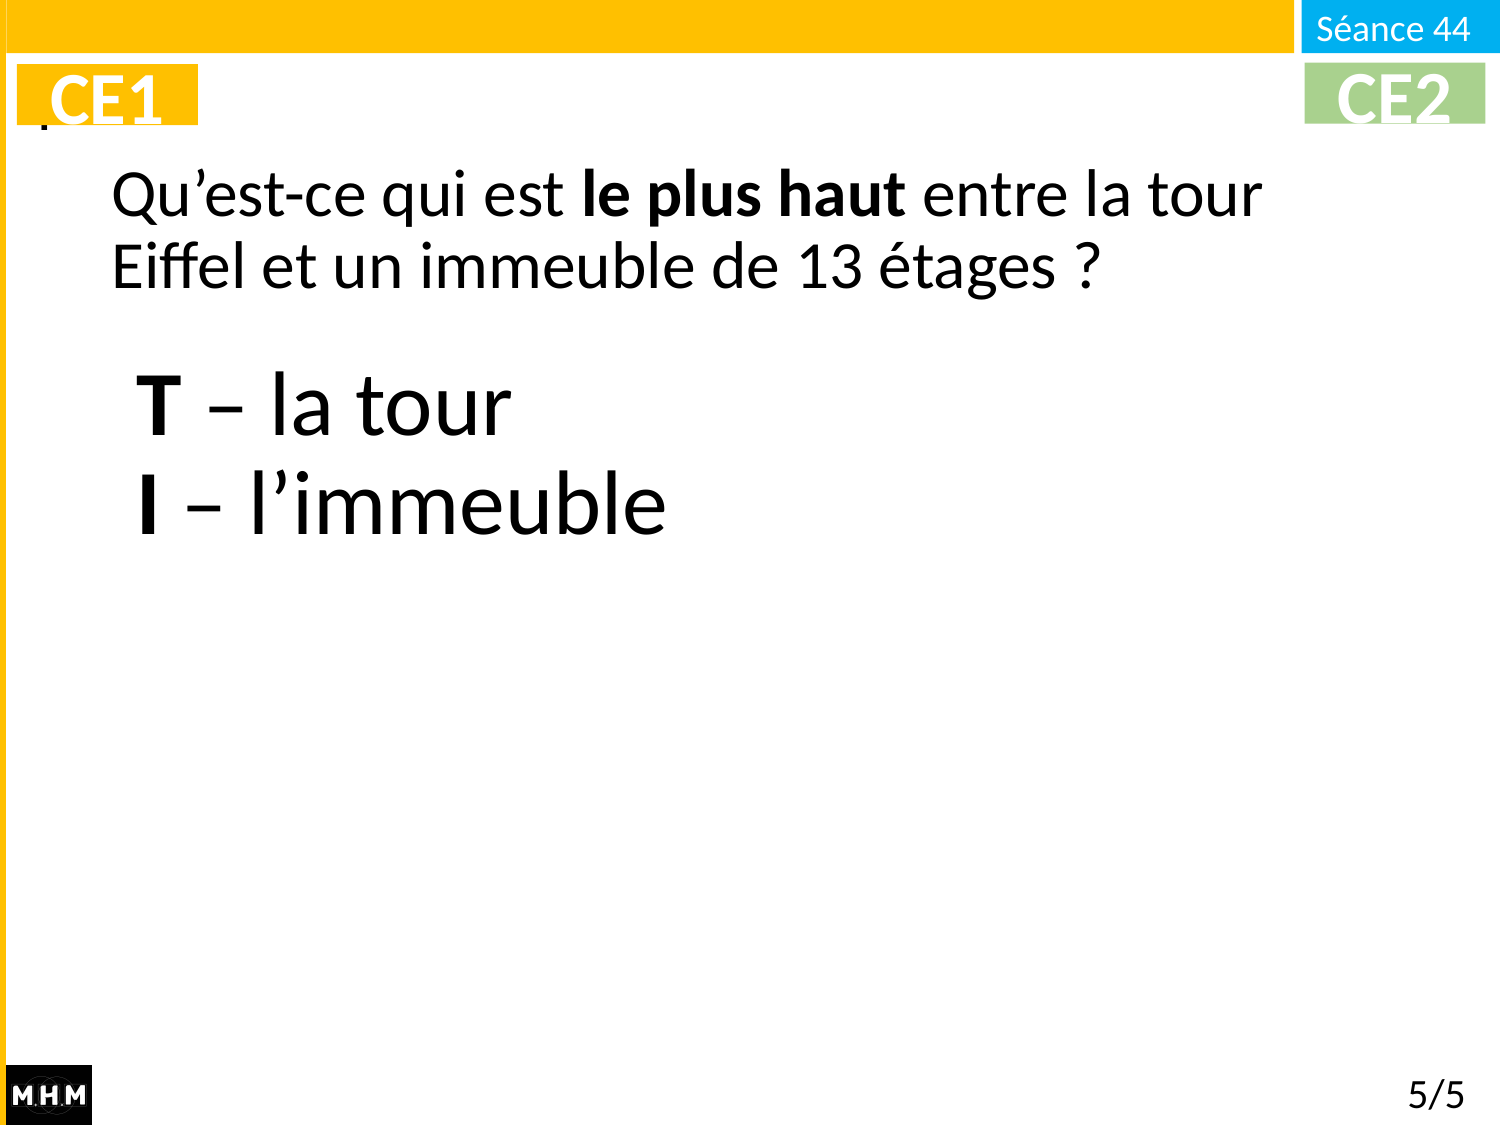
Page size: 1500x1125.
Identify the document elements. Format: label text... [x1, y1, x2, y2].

text_box CE1 [16, 63, 199, 126]
text_box CE2 [1303, 62, 1487, 125]
list 5/5 [1373, 1064, 1500, 1125]
picture [6, 1065, 92, 1125]
text_box T – la tour I – l’immeuble [121, 348, 1448, 563]
title Qu’est-ce qui est le plus haut entre la tour Eiffel et un immeuble de 13 étages ? [96, 149, 1391, 312]
